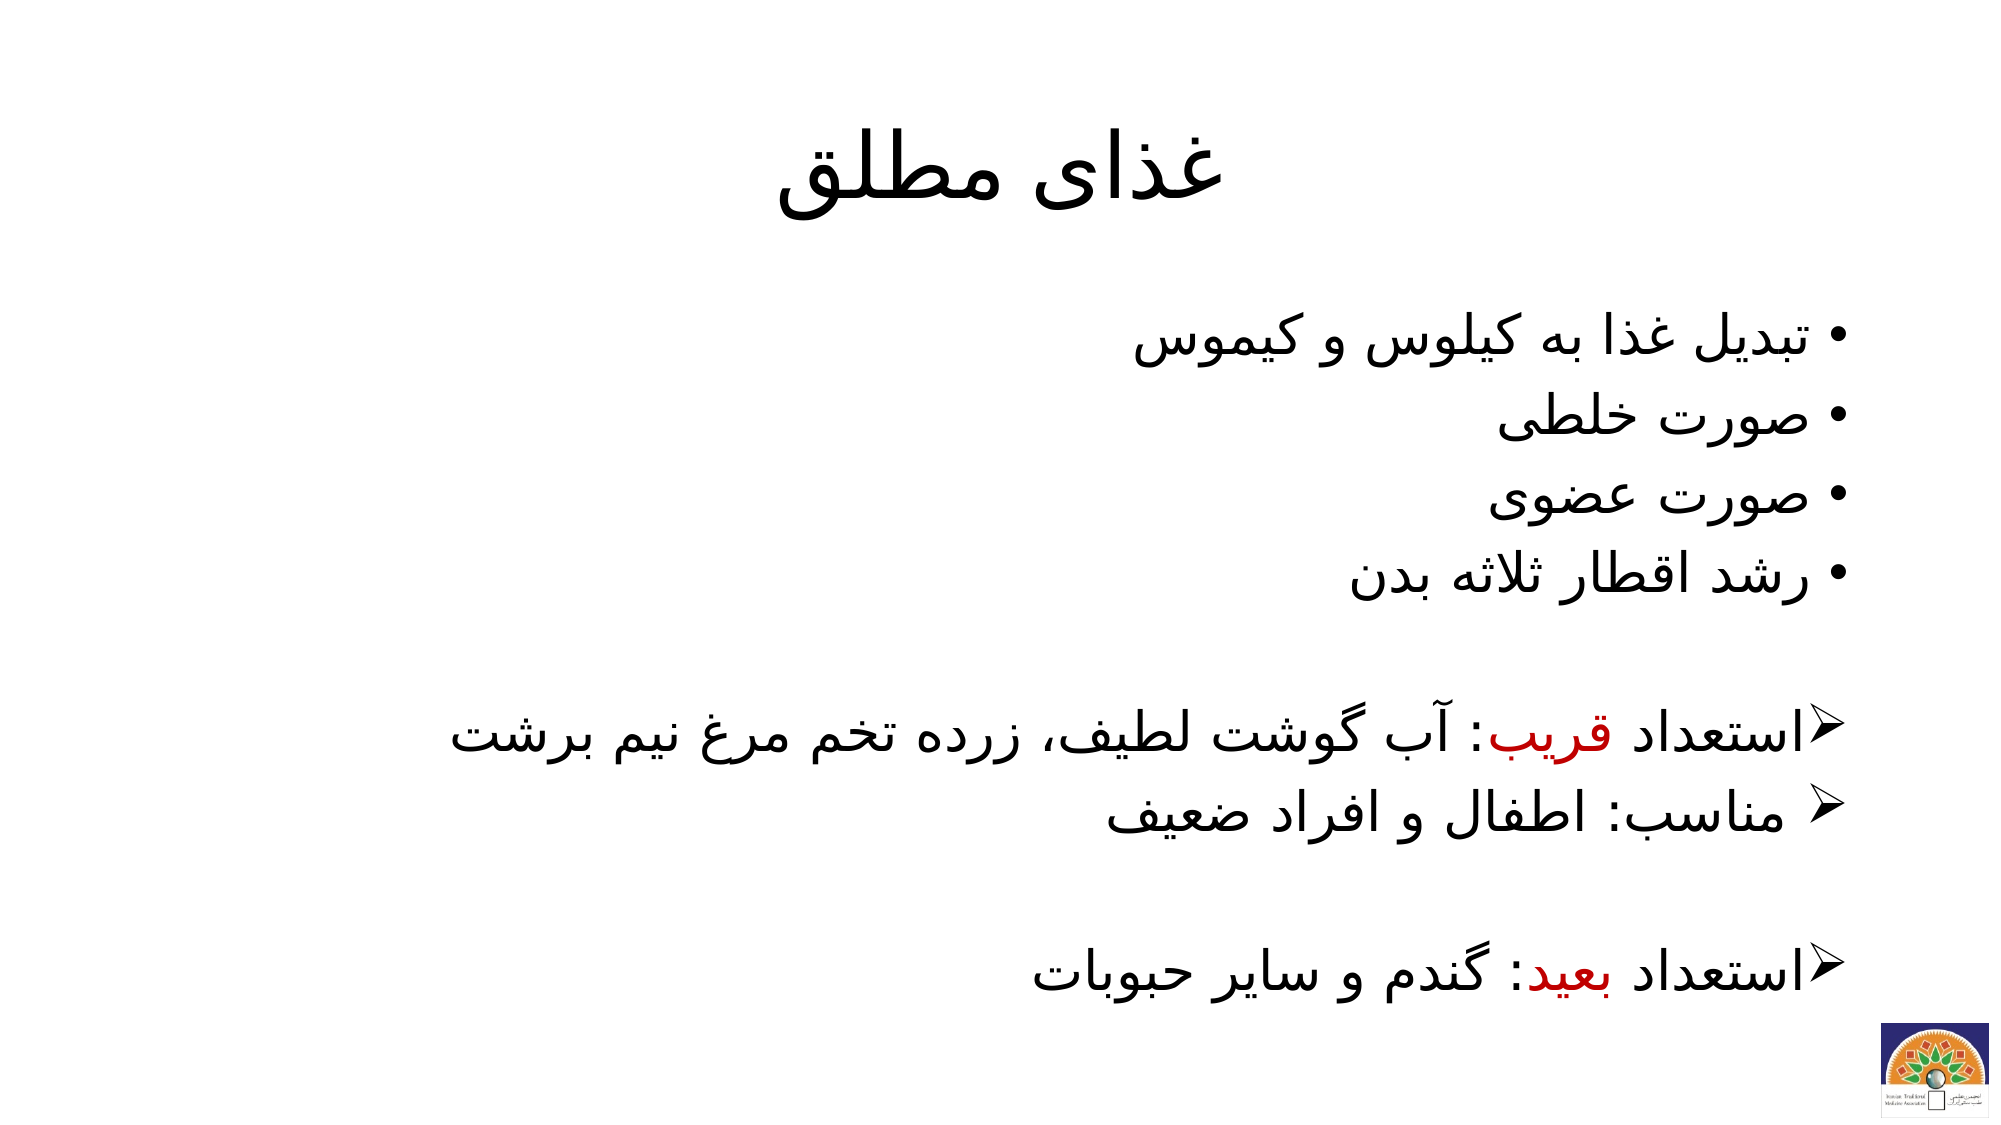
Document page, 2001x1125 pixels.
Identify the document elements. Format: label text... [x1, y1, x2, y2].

list تبدیل غذا به کیلوس و کیموس صورت خلطی صورت عضوی رشد اقطار ثلاثه بدن استعداد قریب: آب گوشت لطیف، زرده تخم مرغ نیم برشت مناسب: اطفال و افراد ضعیف استعداد بعید: گندم و سایر حبوبات [137, 299, 1863, 1014]
title غذای مطلق [137, 59, 1863, 278]
picture [1881, 1023, 1990, 1118]
